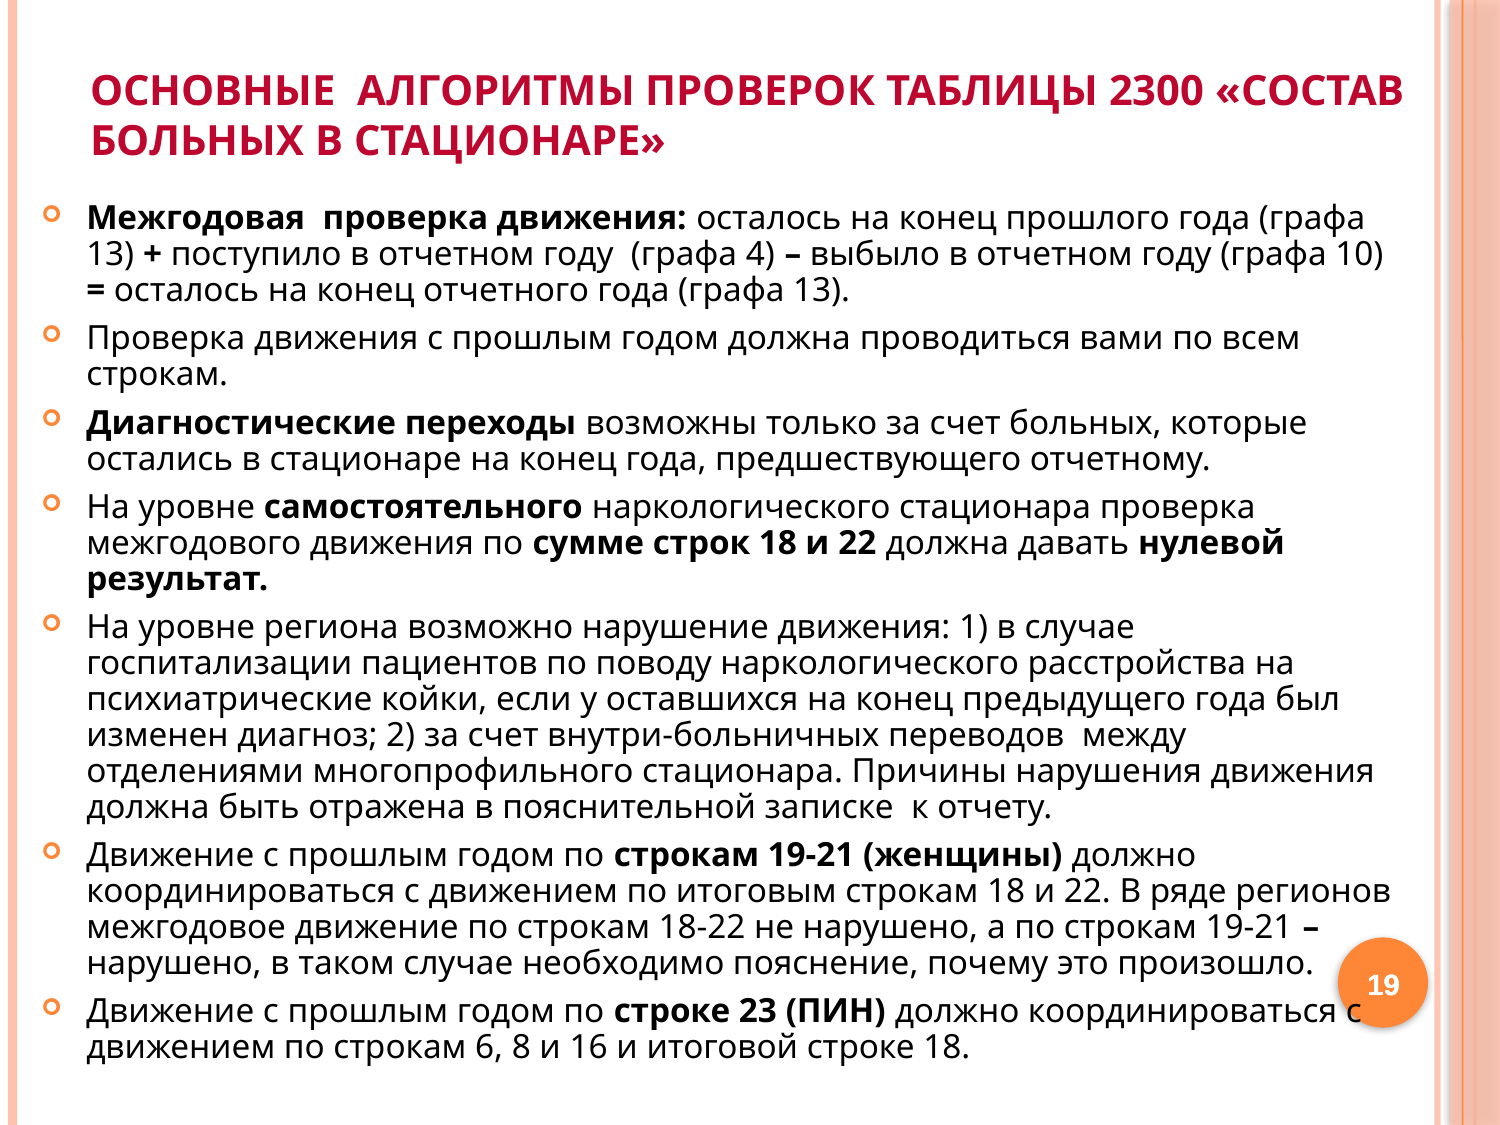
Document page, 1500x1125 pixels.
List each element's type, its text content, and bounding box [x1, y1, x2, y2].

text_box 19 [1333, 940, 1434, 1026]
title ОСНОВНЫЕ АЛГОРИТМЫ ПРОВЕРОК ТАБЛИЦЫ 2300 «СОСТАВ БОЛЬНЫХ В СТАЦИОНАРЕ» [75, 16, 1425, 172]
list Межгодовая проверка движения: осталось на конец прошлого года (графа 13) + поступило в отчетном году (графа 4) – выбыло в отчетном году (графа 10) = осталось на конец отчетного года (графа 13). Проверка движения с прошлым годом должна проводиться вами по всем строкам. Диагностические переходы возможны только за счет больных, которые остались в стационаре на конец года, предшествующего отчетному. На уровне самостоятельного наркологического стационара проверка межгодового движения по сумме строк 18 и 22 должна давать нулевой результат. На уровне региона возможно нарушение движения: 1) в случае госпитализации пациентов по поводу наркологического расстройства на психиатрические койки, если у оставшихся на конец предыдущего года был изменен диагноз; 2) за счет внутри-больничных переводов между отделениями многопрофильного стационара. Причины нарушения движения должна быть отражена в пояснительной записке к отчету. Движение с прошлым годом по строкам 19-21 (женщины) должно координироваться с движением по итоговым строкам 18 и 22. В ряде регионов межгодовое движение по строкам 18-22 не нарушено, а по строкам 19-21 – нарушено, в таком случае необходимо пояснение, почему это произошло. Движение с прошлым годом по строке 23 (ПИН) должно координироваться с движением по строкам 6, 8 и 16 и итоговой строке 18. [26, 193, 1426, 1110]
